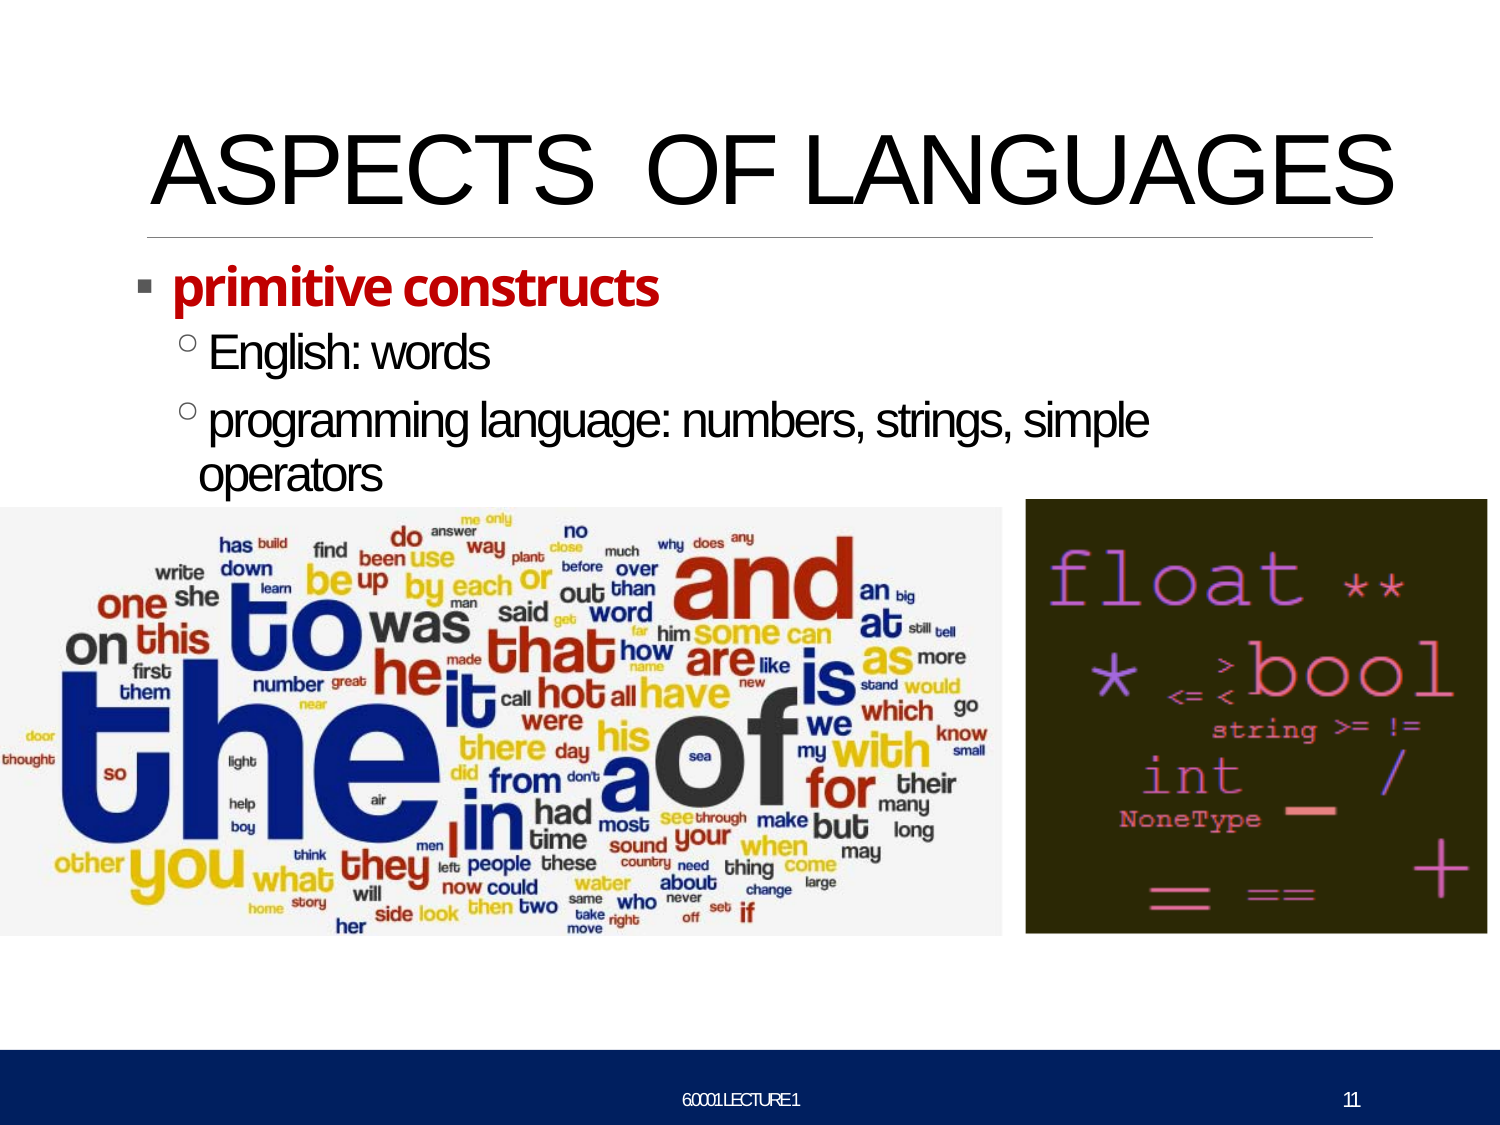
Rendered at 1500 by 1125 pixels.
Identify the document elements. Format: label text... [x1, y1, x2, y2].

text_box [0, 1049, 1500, 1125]
title ASPECTS OF LANGUAGES [147, 102, 1450, 292]
text_box primitive constructs English: words programming language: numbers, strings, simple operators [132, 250, 1199, 502]
slide_number 11 [1338, 1088, 1369, 1125]
text_box [0, 507, 1010, 936]
footer 6.0001 LECTURE 1 [679, 1090, 821, 1125]
text_box [1025, 499, 1488, 936]
